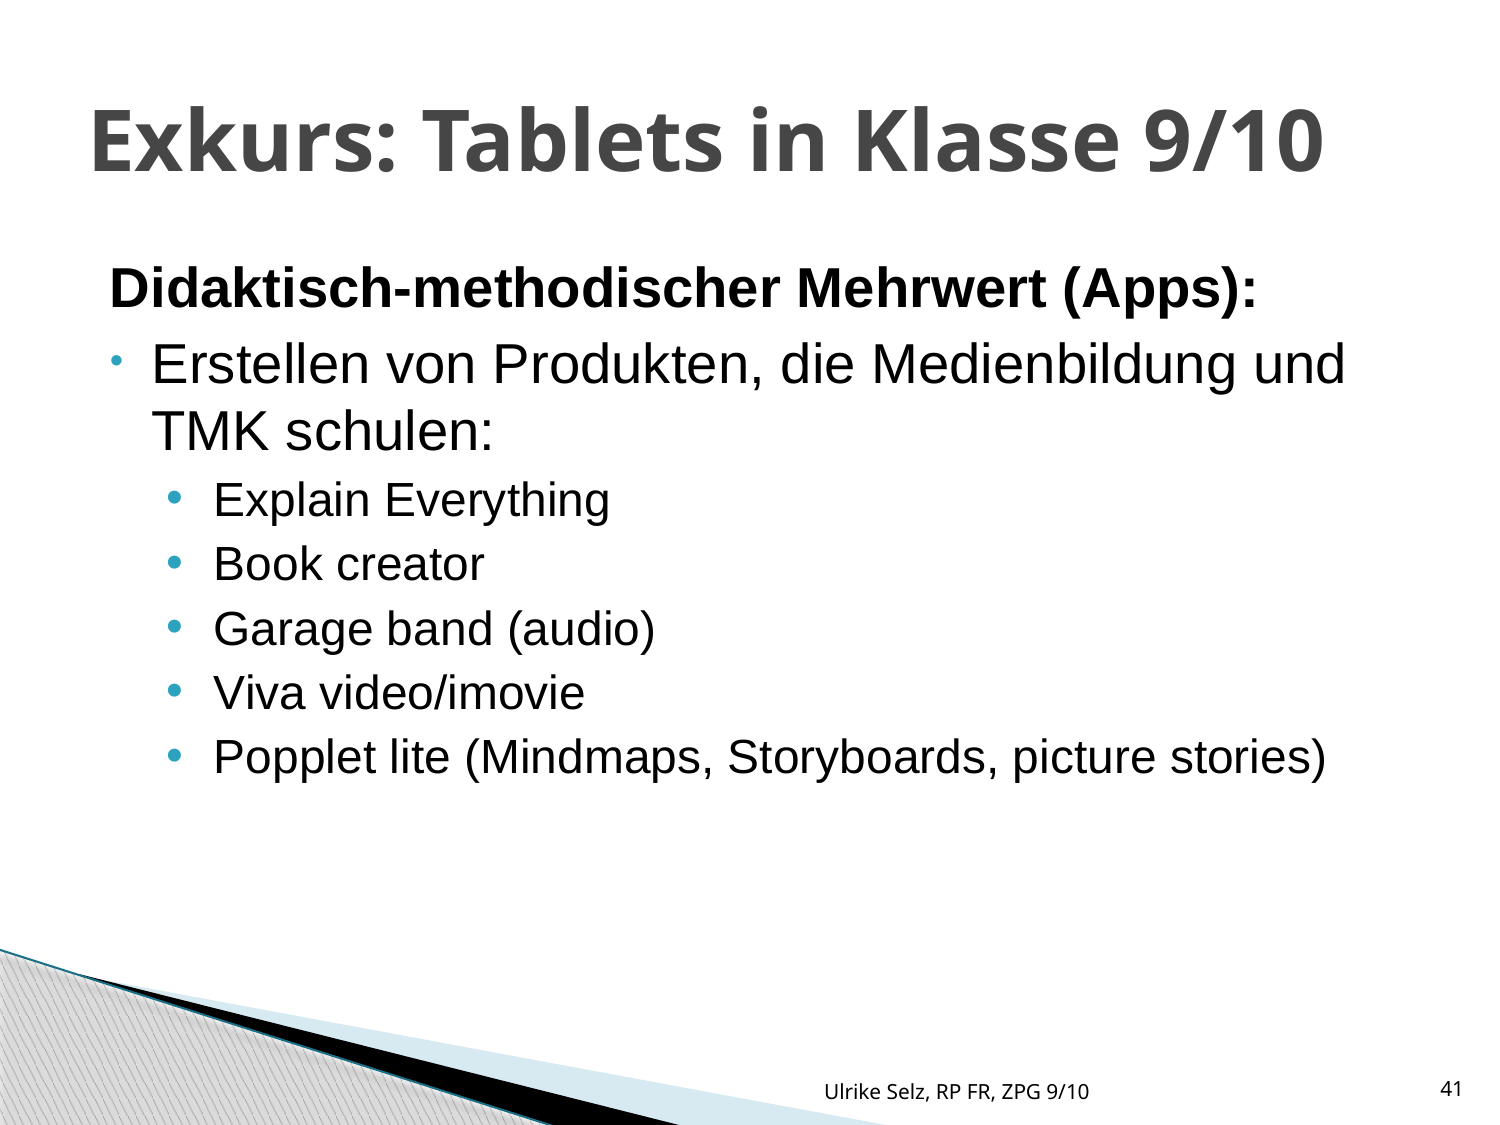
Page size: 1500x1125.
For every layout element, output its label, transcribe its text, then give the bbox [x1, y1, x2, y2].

list Didaktisch-methodischer Mehrwert (Apps): Erstellen von Produkten, die Medienbildung und TMK schulen: Explain Everything Book creator Garage band (audio) Viva video/imovie Popplet lite (Mindmaps, Storyboards, picture stories) [76, 243, 1428, 987]
text_box Ulrike Selz, RP FR, ZPG 9/10 [718, 1051, 1105, 1112]
title Exkurs: Tablets in Klasse 9/10 [72, 43, 1423, 232]
slide_number 41 [1418, 1051, 1479, 1112]
